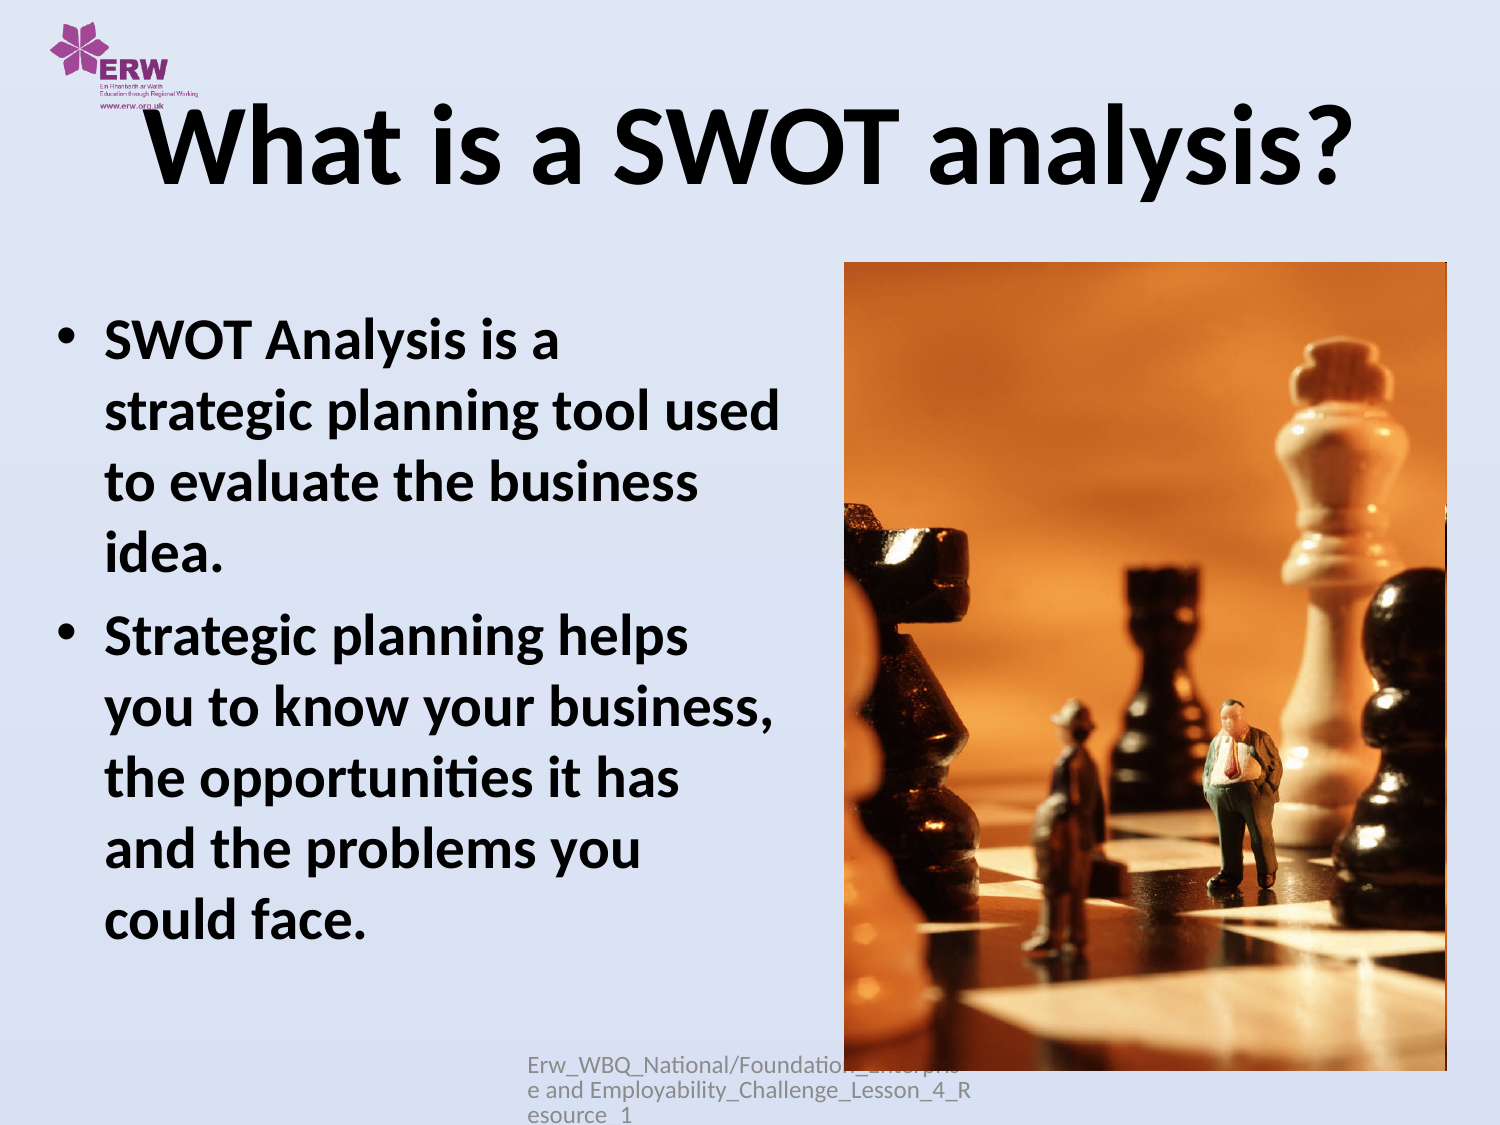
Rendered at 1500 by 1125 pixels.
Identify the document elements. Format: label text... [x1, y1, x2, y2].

list SWOT Analysis is a strategic planning tool used to evaluate the business idea. Strategic planning helps you to know your business, the opportunities it has and the problems you could face. [41, 292, 799, 1035]
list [844, 262, 1448, 1071]
title What is a SWOT analysis? [75, 45, 1425, 233]
footer Erw_WBQ_National/Foundation_Enterprise and Employability_Challenge_Lesson_4_Resource_1 [512, 1024, 988, 1103]
picture [49, 22, 198, 111]
